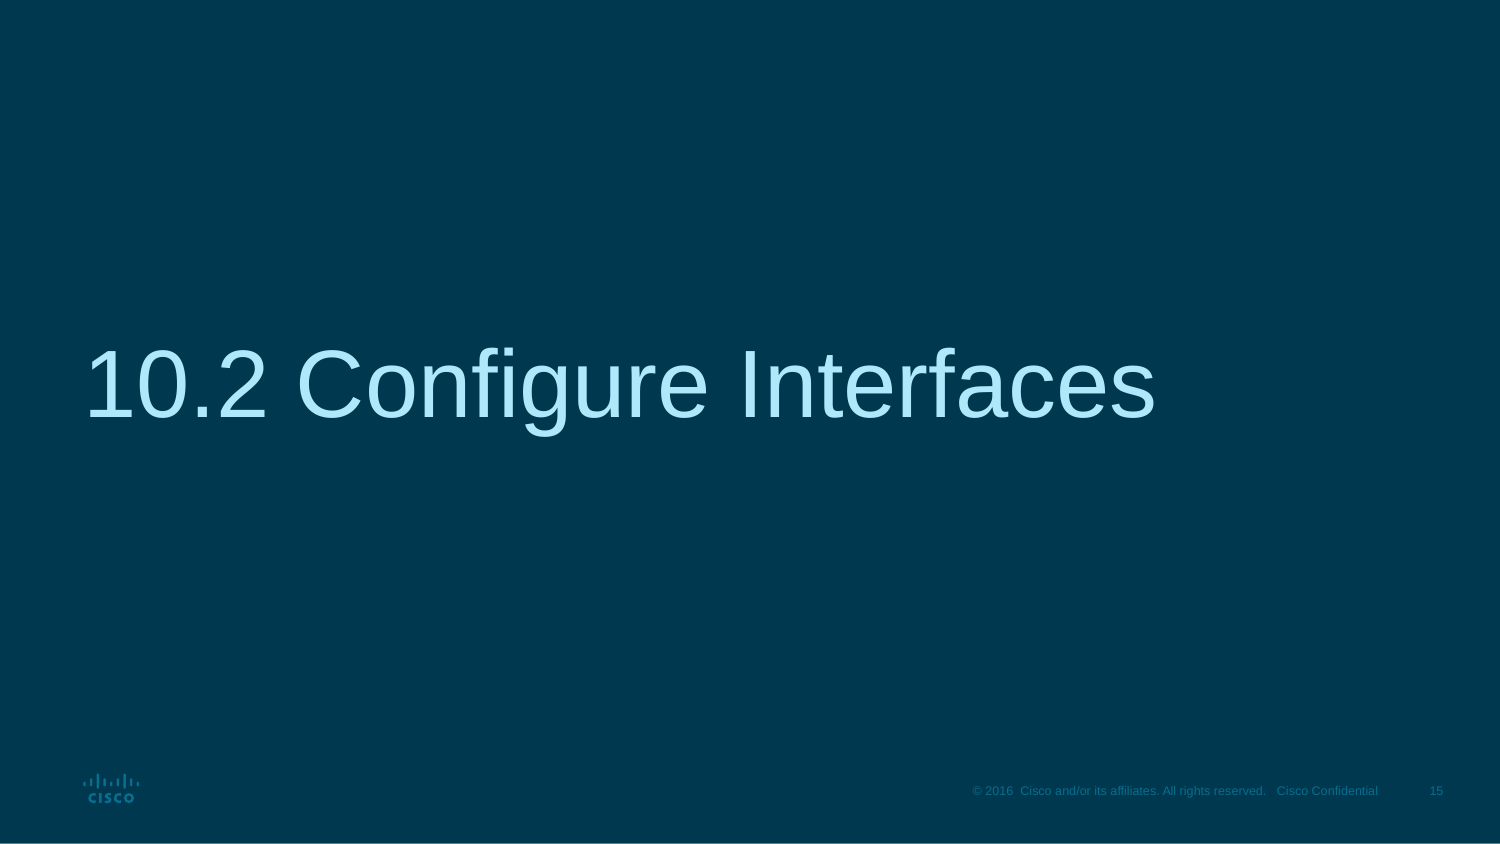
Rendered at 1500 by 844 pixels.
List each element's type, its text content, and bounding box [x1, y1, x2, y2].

title 10.2 Configure Interfaces [68, 293, 1356, 446]
